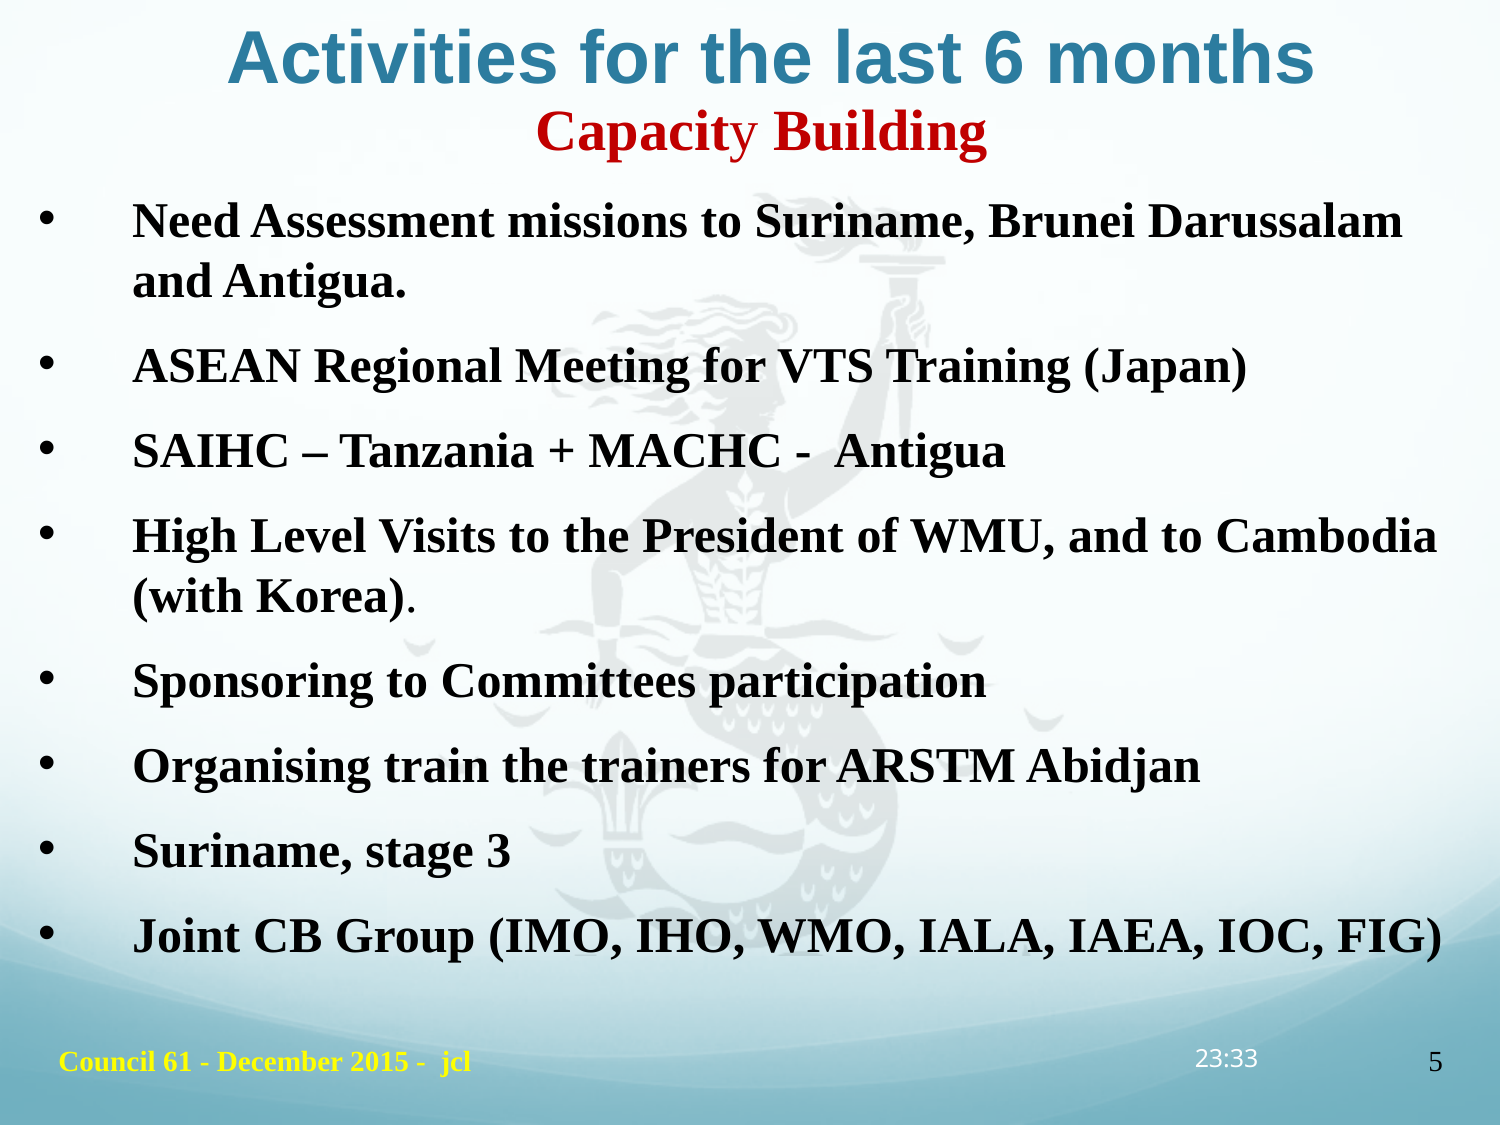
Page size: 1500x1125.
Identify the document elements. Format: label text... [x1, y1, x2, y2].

title Activities for the last 6 months [43, 0, 1500, 84]
footer Council 61 - December 2015 - jcl [43, 1029, 838, 1090]
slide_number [923, 1029, 1274, 1090]
text_box Capacity Building Need Assessment missions to Suriname, Brunei Darussalam and Antigua. ASEAN Regional Meeting for VTS Training (Japan) SAIHC – Tanzania + MACHC - Antigua High Level Visits to the President of WMU, and to Cambodia (with Korea). Sponsoring to Committees participation Organising train the trainers for ARSTM Abidjan Suriname, stage 3 Joint CB Group (IMO, IHO, WMO, IALA, IAEA, IOC, FIG) [23, 84, 1500, 970]
slide_number 5 [1295, 1029, 1459, 1090]
